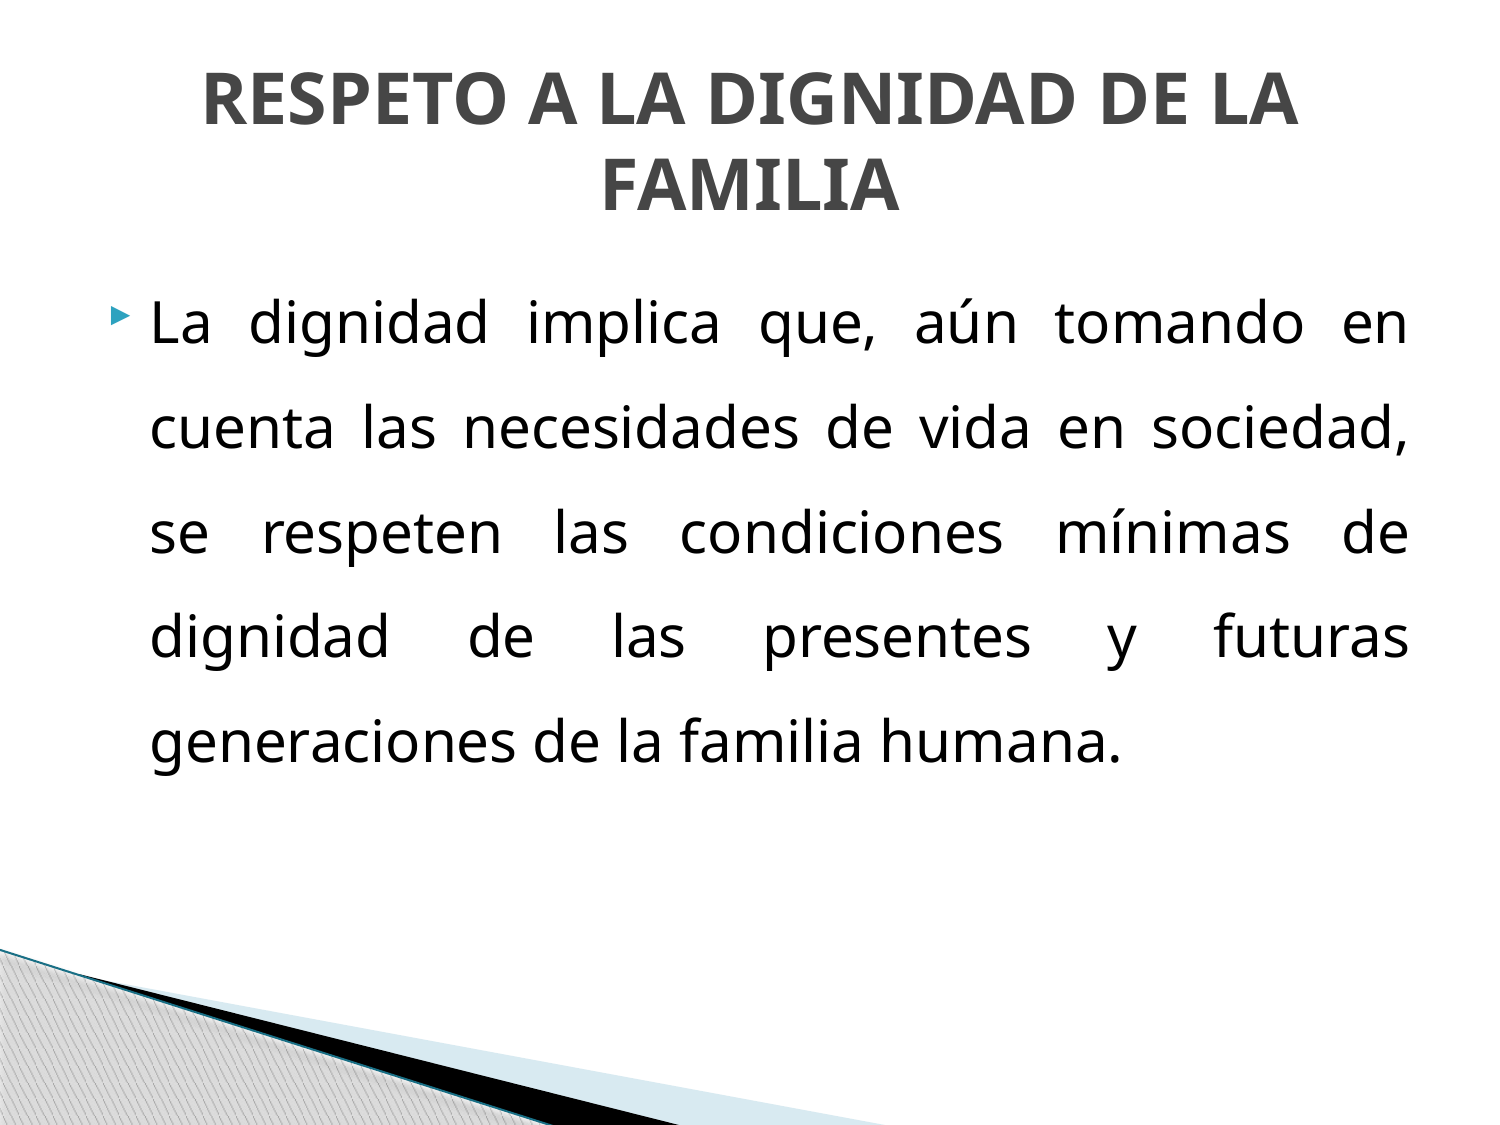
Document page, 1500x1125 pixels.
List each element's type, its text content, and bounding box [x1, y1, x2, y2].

title RESPETO A LA DIGNIDAD DE LA FAMILIA [75, 45, 1425, 233]
list La dignidad implica que, aún tomando en cuenta las necesidades de vida en sociedad, se respeten las condiciones mínimas de dignidad de las presentes y futuras generaciones de la familia humana. [75, 243, 1425, 986]
